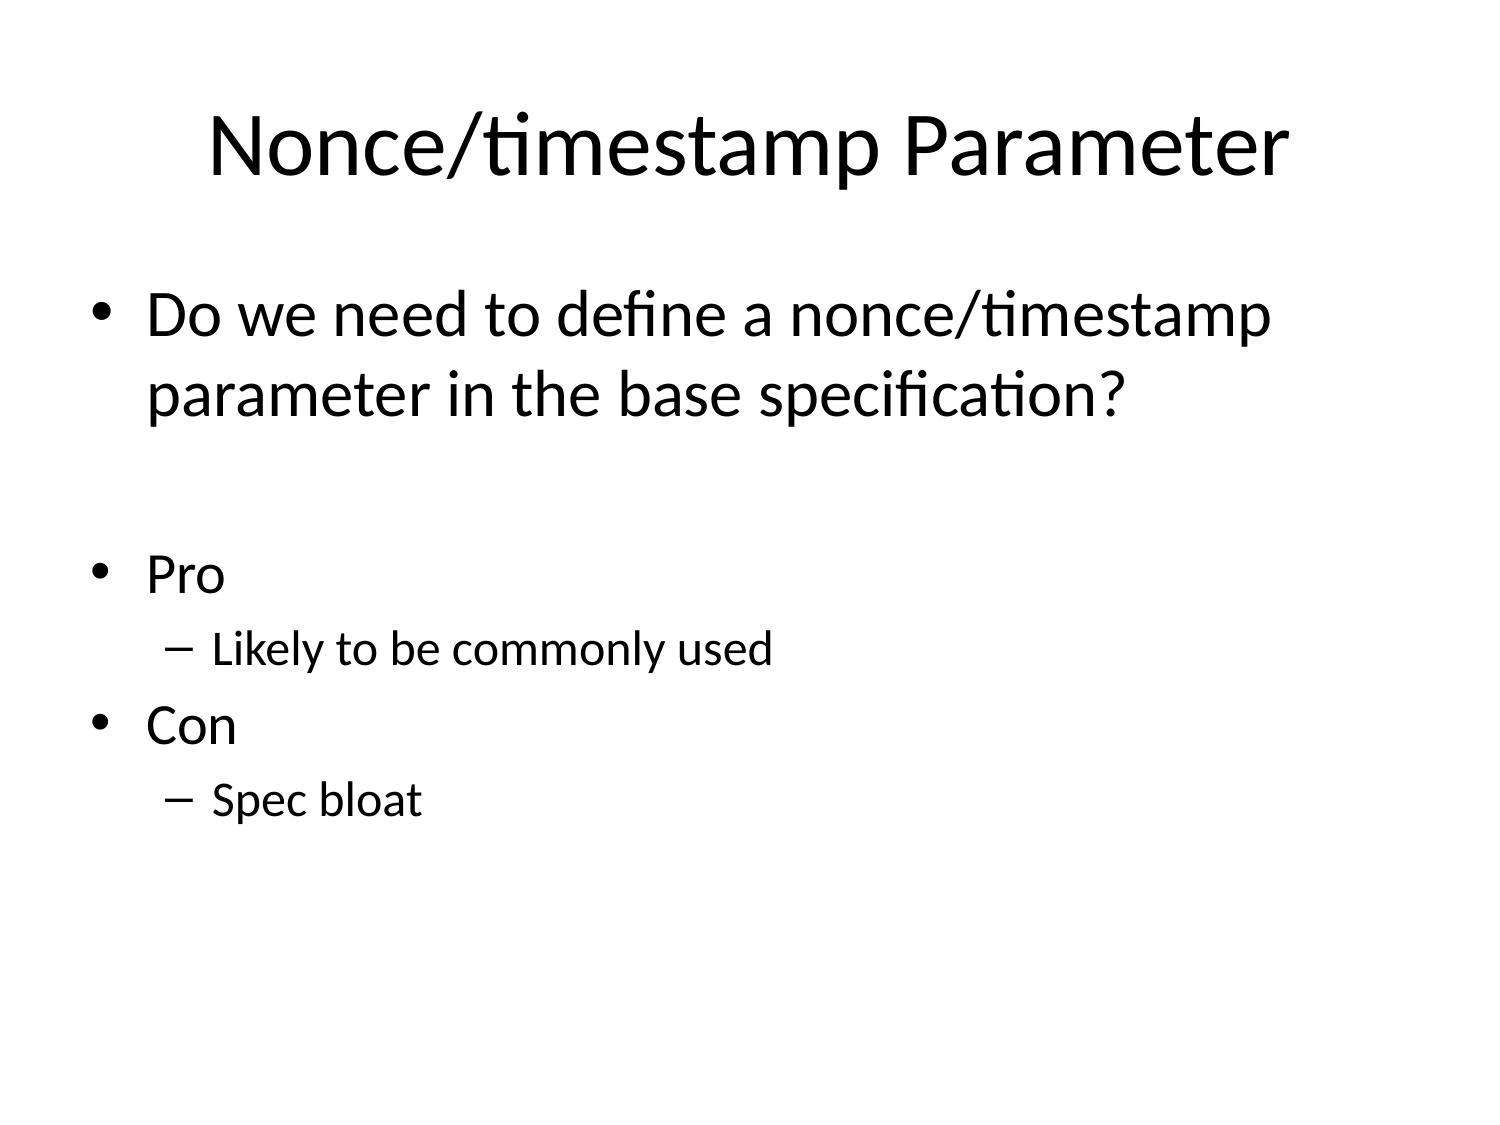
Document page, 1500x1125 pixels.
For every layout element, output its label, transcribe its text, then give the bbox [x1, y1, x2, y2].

list Do we need to define a nonce/timestamp parameter in the base specification? Pro Likely to be commonly used Con Spec bloat [75, 262, 1425, 1005]
title Nonce/timestamp Parameter [75, 45, 1425, 233]
